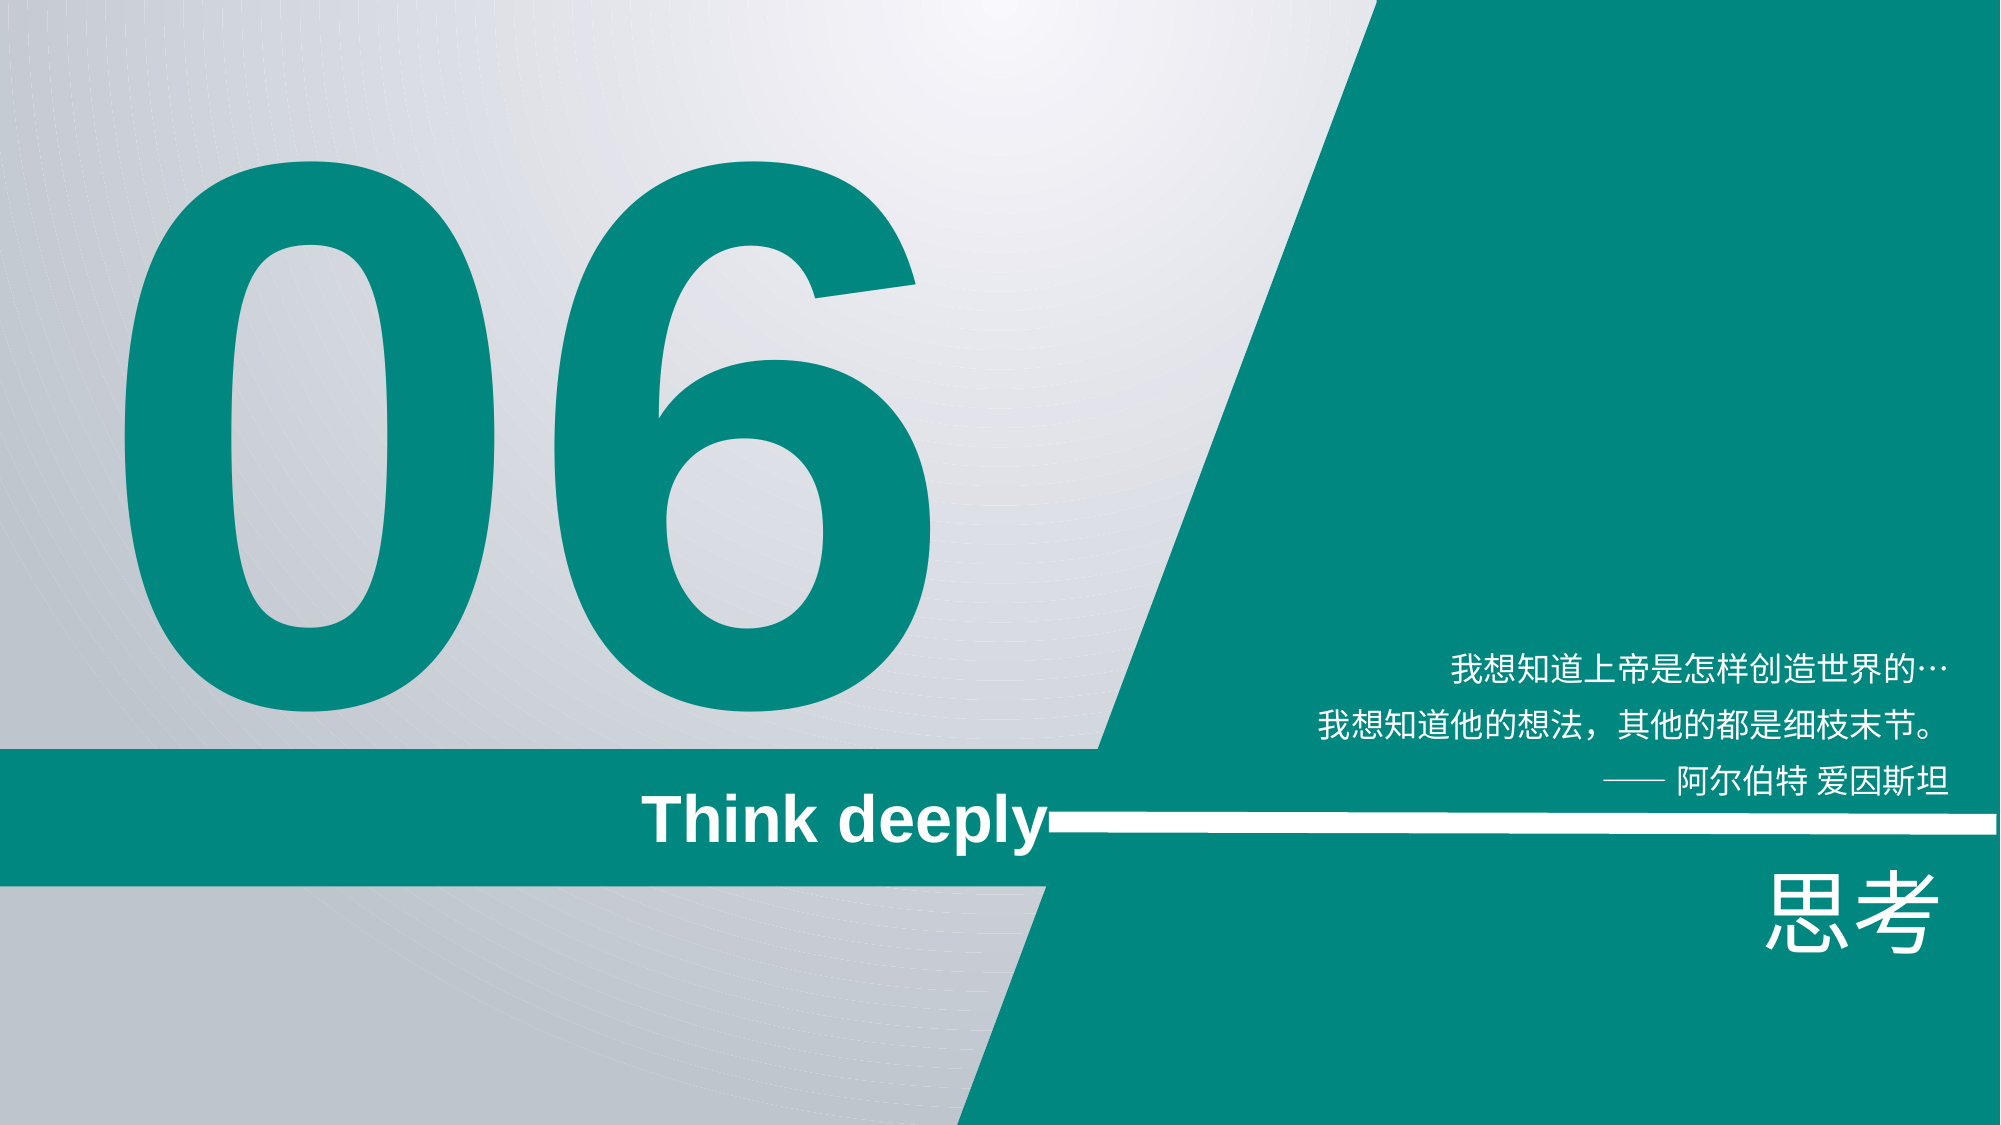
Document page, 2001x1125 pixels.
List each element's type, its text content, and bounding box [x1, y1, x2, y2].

text_box 我想知道上帝是怎样创造世界的… 我想知道他的想法，其他的都是细枝末节。 ——阿尔伯特 爱因斯坦 [1284, 625, 1965, 808]
text_box 思考 [1746, 848, 2000, 974]
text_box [1048, 821, 1997, 825]
text_box 06 [79, 0, 974, 748]
text_box Think deeply [626, 768, 1064, 864]
text_box [0, 0, 2000, 1125]
